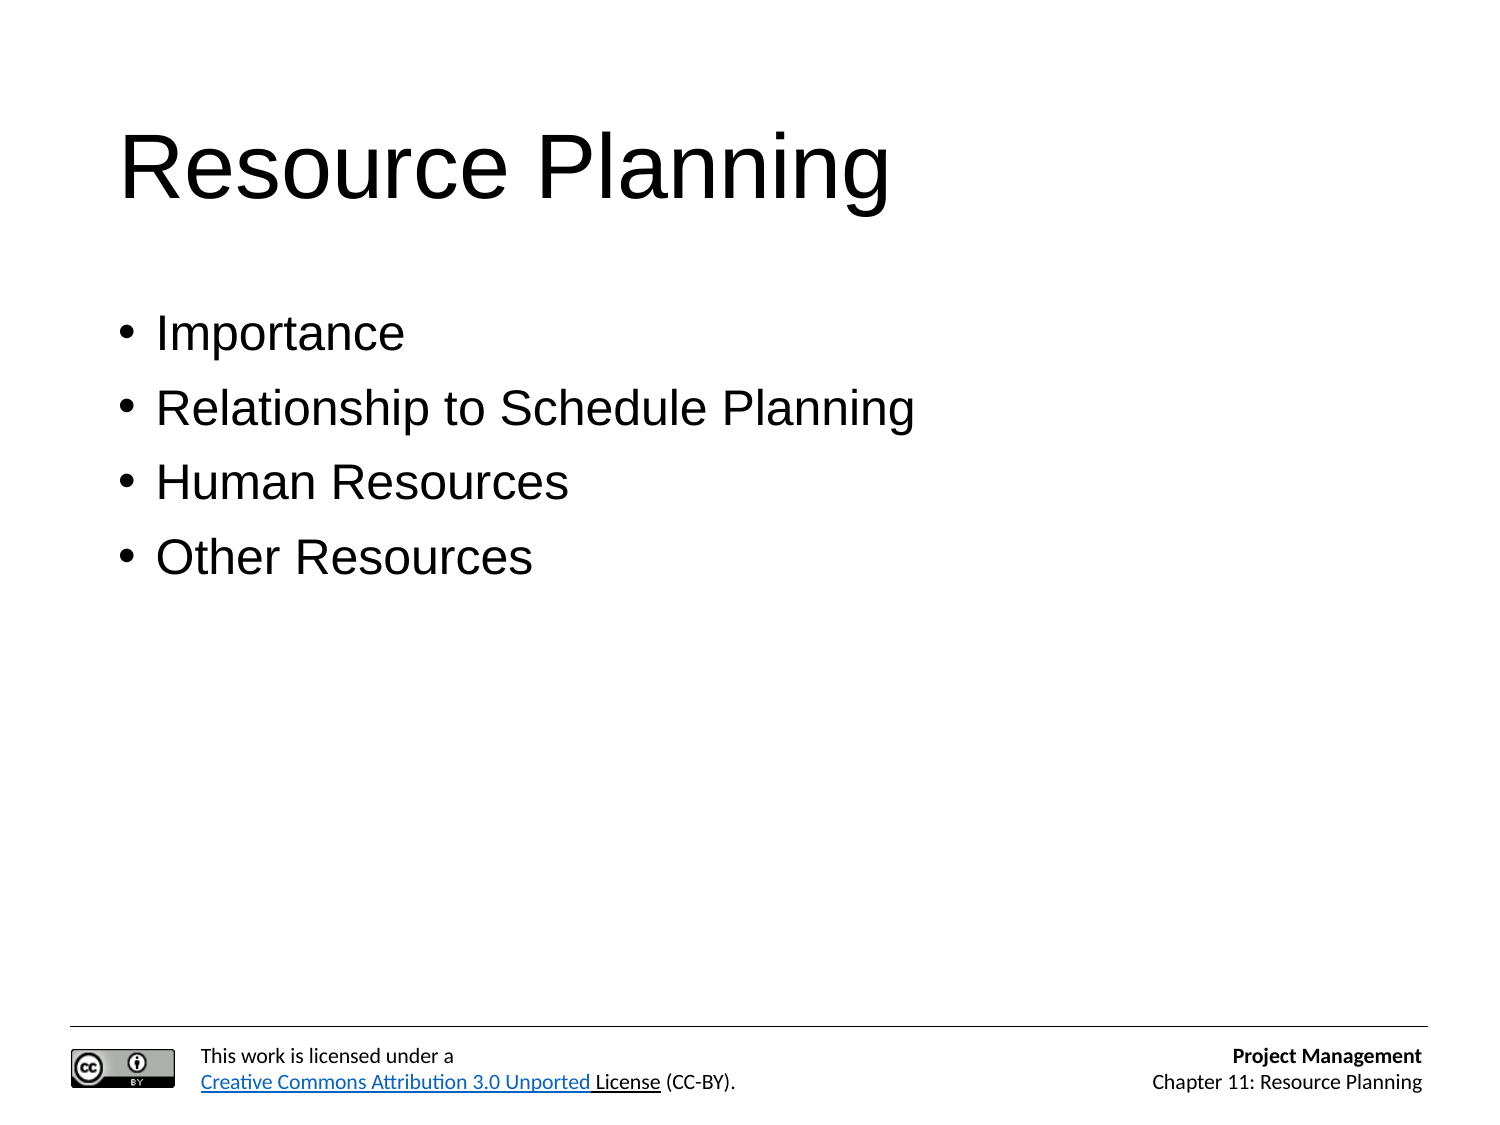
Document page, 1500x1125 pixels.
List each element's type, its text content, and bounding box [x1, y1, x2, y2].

title Resource Planning [103, 59, 1397, 278]
picture [71, 1049, 175, 1088]
list Importance Relationship to Schedule Planning Human Resources Other Resources [103, 299, 1397, 1014]
